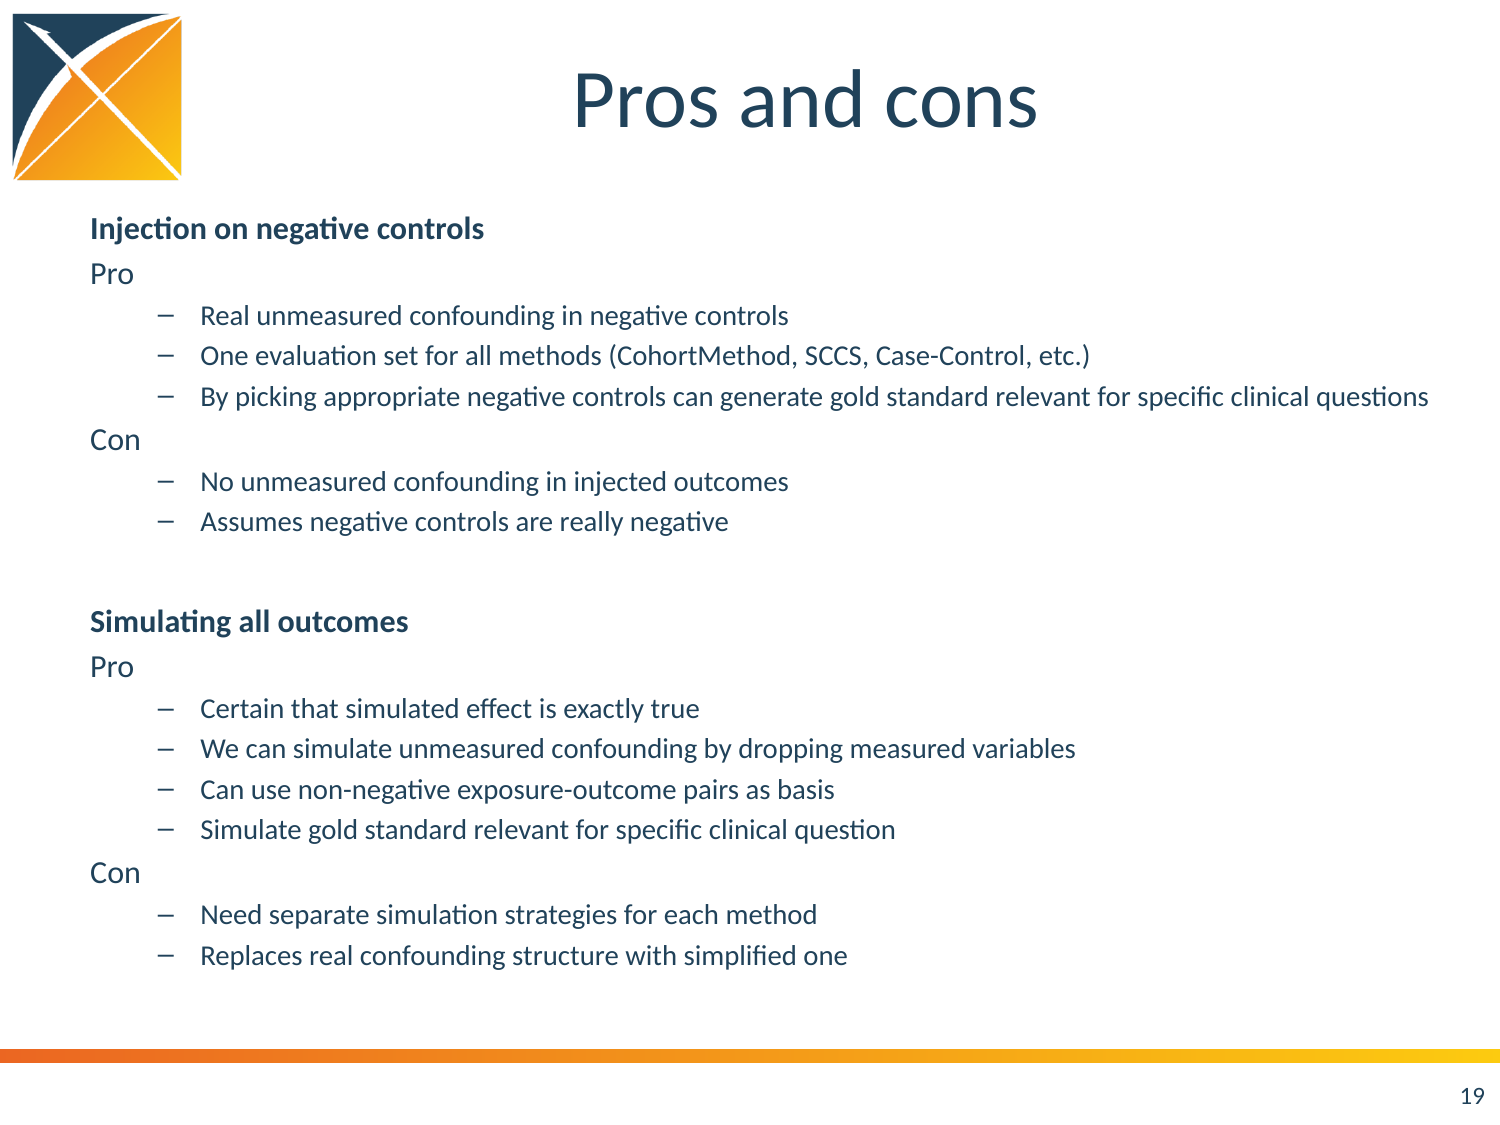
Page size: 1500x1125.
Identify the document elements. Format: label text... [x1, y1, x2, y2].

picture [0, 0, 206, 200]
slide_number 19 [1149, 1065, 1500, 1125]
title Pros and cons [187, 24, 1425, 163]
list Injection on negative controls Pro Real unmeasured confounding in negative controls One evaluation set for all methods (CohortMethod, SCCS, Case-Control, etc.) By picking appropriate negative controls can generate gold standard relevant for specific clinical questions Con No unmeasured confounding in injected outcomes Assumes negative controls are really negative Simulating all outcomes Pro Certain that simulated effect is exactly true We can simulate unmeasured confounding by dropping measured variables Can use non-negative exposure-outcome pairs as basis Simulate gold standard relevant for specific clinical question Con Need separate simulation strategies for each method Replaces real confounding structure with simplified one [75, 200, 1465, 1005]
